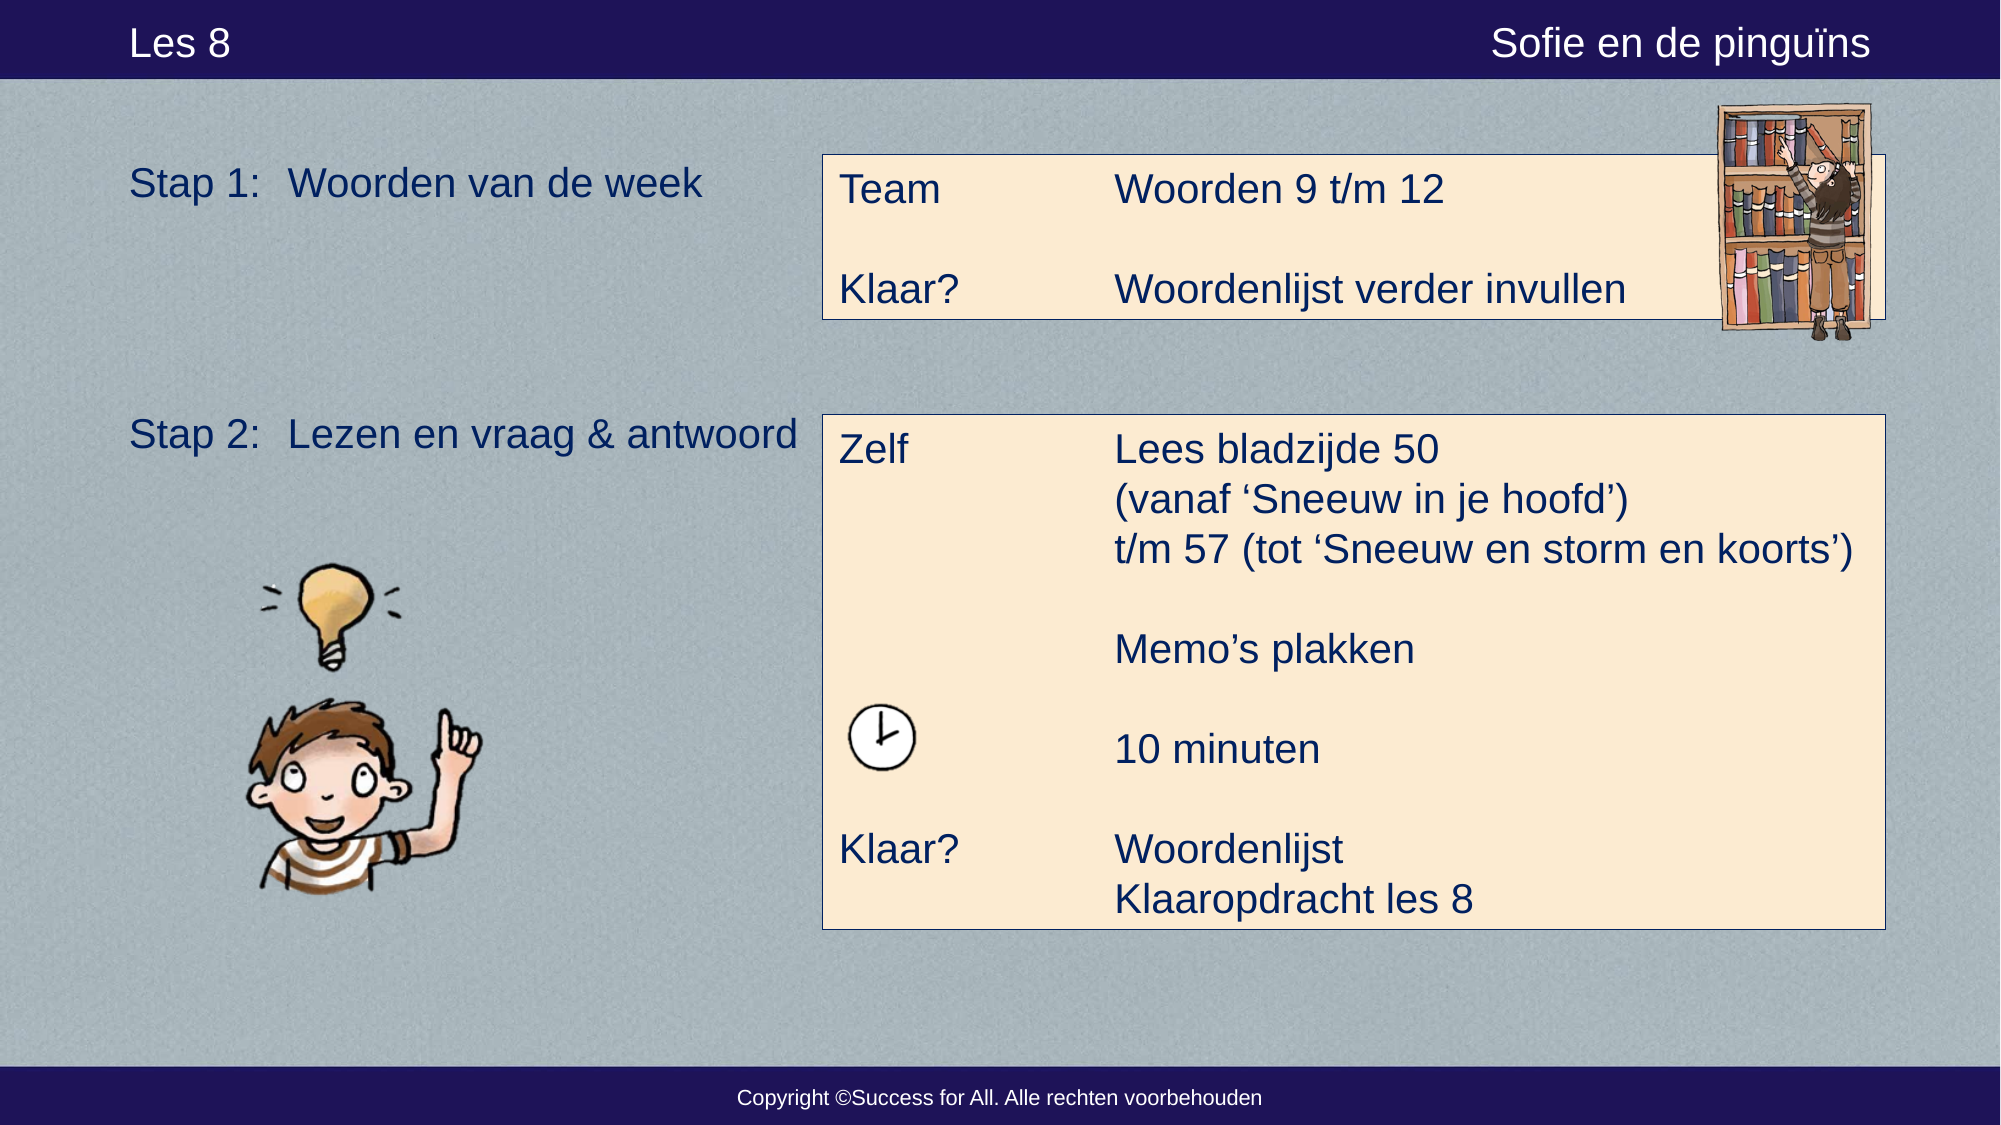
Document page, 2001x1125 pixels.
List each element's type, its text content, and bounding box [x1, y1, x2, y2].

text_box Copyright ©Success for All. Alle rechten voorbehouden [0, 1076, 2000, 1125]
text_box Zelf Lees bladzijde 50 (vanaf ‘Sneeuw in je hoofd’) t/m 57 (tot ‘Sneeuw en storm en koorts’) Memo’s plakken 10 minuten Klaar? Woordenlijst Klaaropdracht les 8 [822, 414, 1886, 930]
text_box Sofie en de pinguïns [999, 8, 1886, 73]
text_box Team Woorden 9 t/m 12 Klaar? Woordenlijst verder invullen [822, 154, 1700, 320]
text_box Les 8 [114, 8, 354, 73]
text_box Stap 1: Woorden van de week Stap 2: Lezen en vraag & antwoord [114, 148, 907, 514]
picture [0, 0, 2001, 1125]
